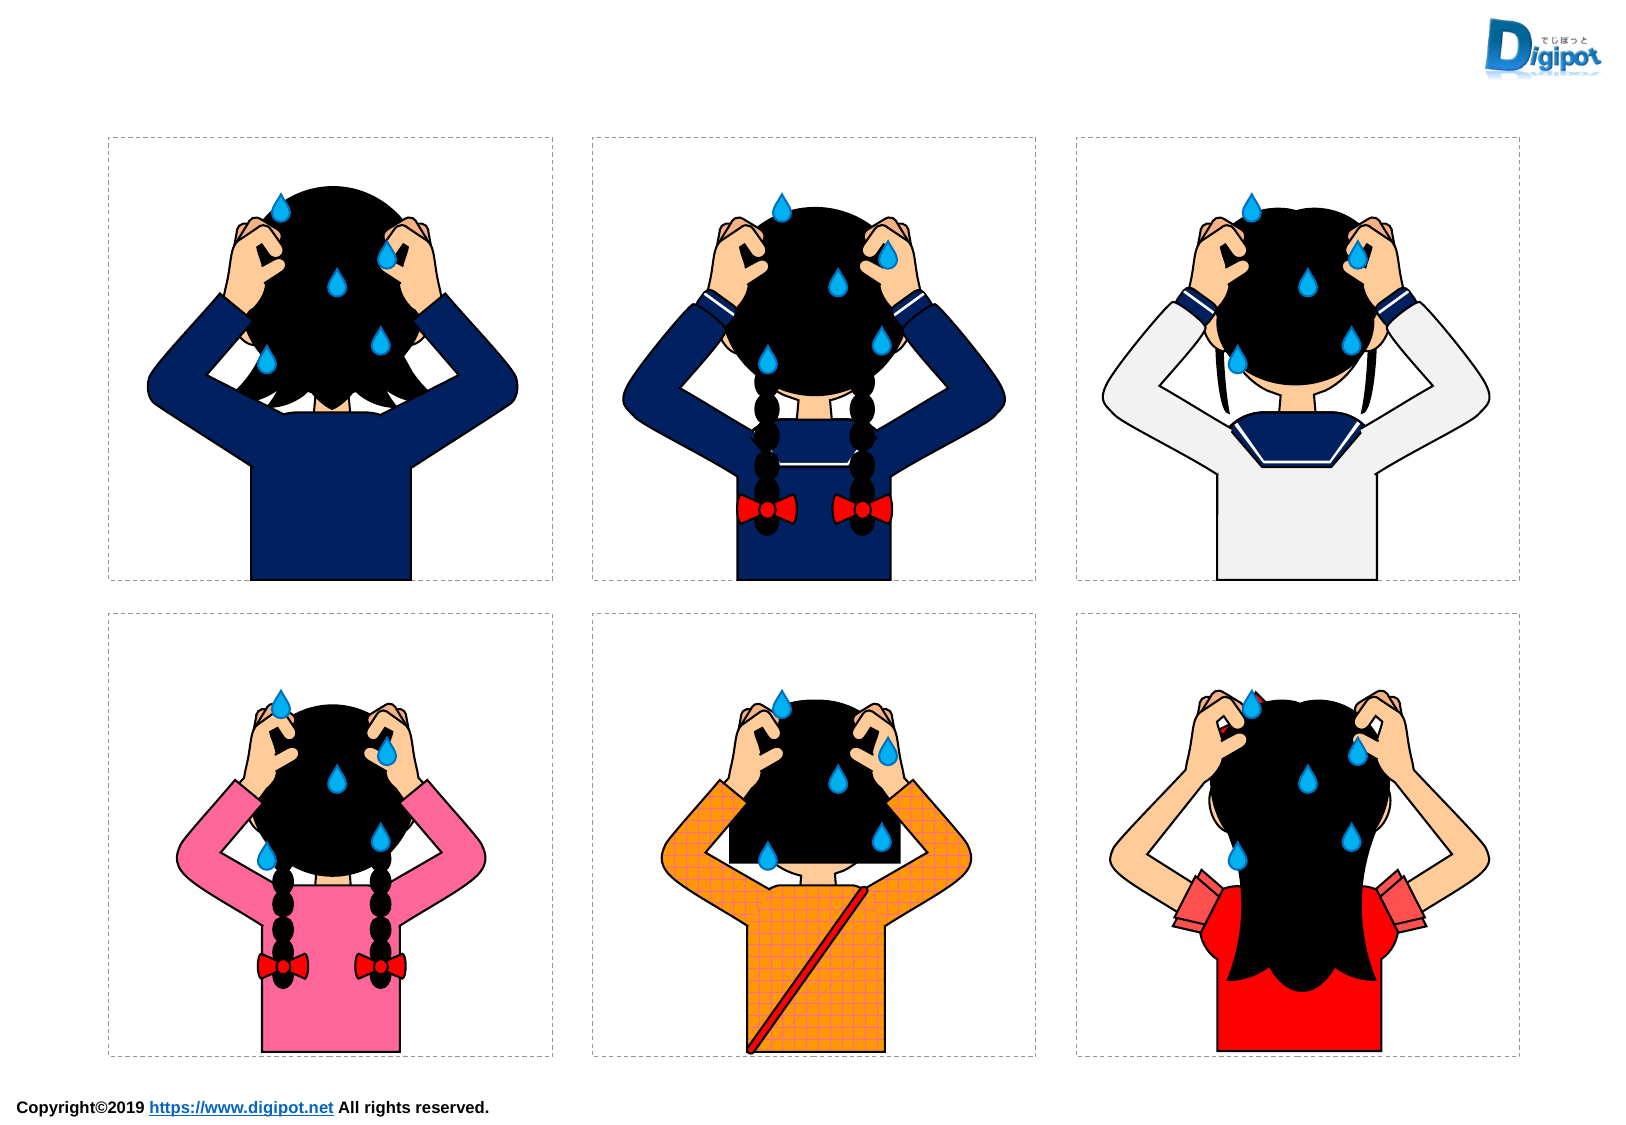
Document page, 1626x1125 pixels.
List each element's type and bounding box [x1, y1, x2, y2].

text_box [758, 194, 898, 374]
text_box [1228, 194, 1367, 374]
text_box [758, 690, 898, 870]
picture [1485, 18, 1602, 82]
text_box [1121, 689, 1478, 1052]
text_box [160, 186, 505, 580]
text_box [1228, 690, 1367, 870]
text_box [257, 690, 396, 870]
text_box [637, 207, 991, 580]
text_box [186, 701, 476, 1052]
text_box [257, 194, 396, 374]
text_box [671, 700, 962, 1072]
text_box [1117, 208, 1475, 580]
